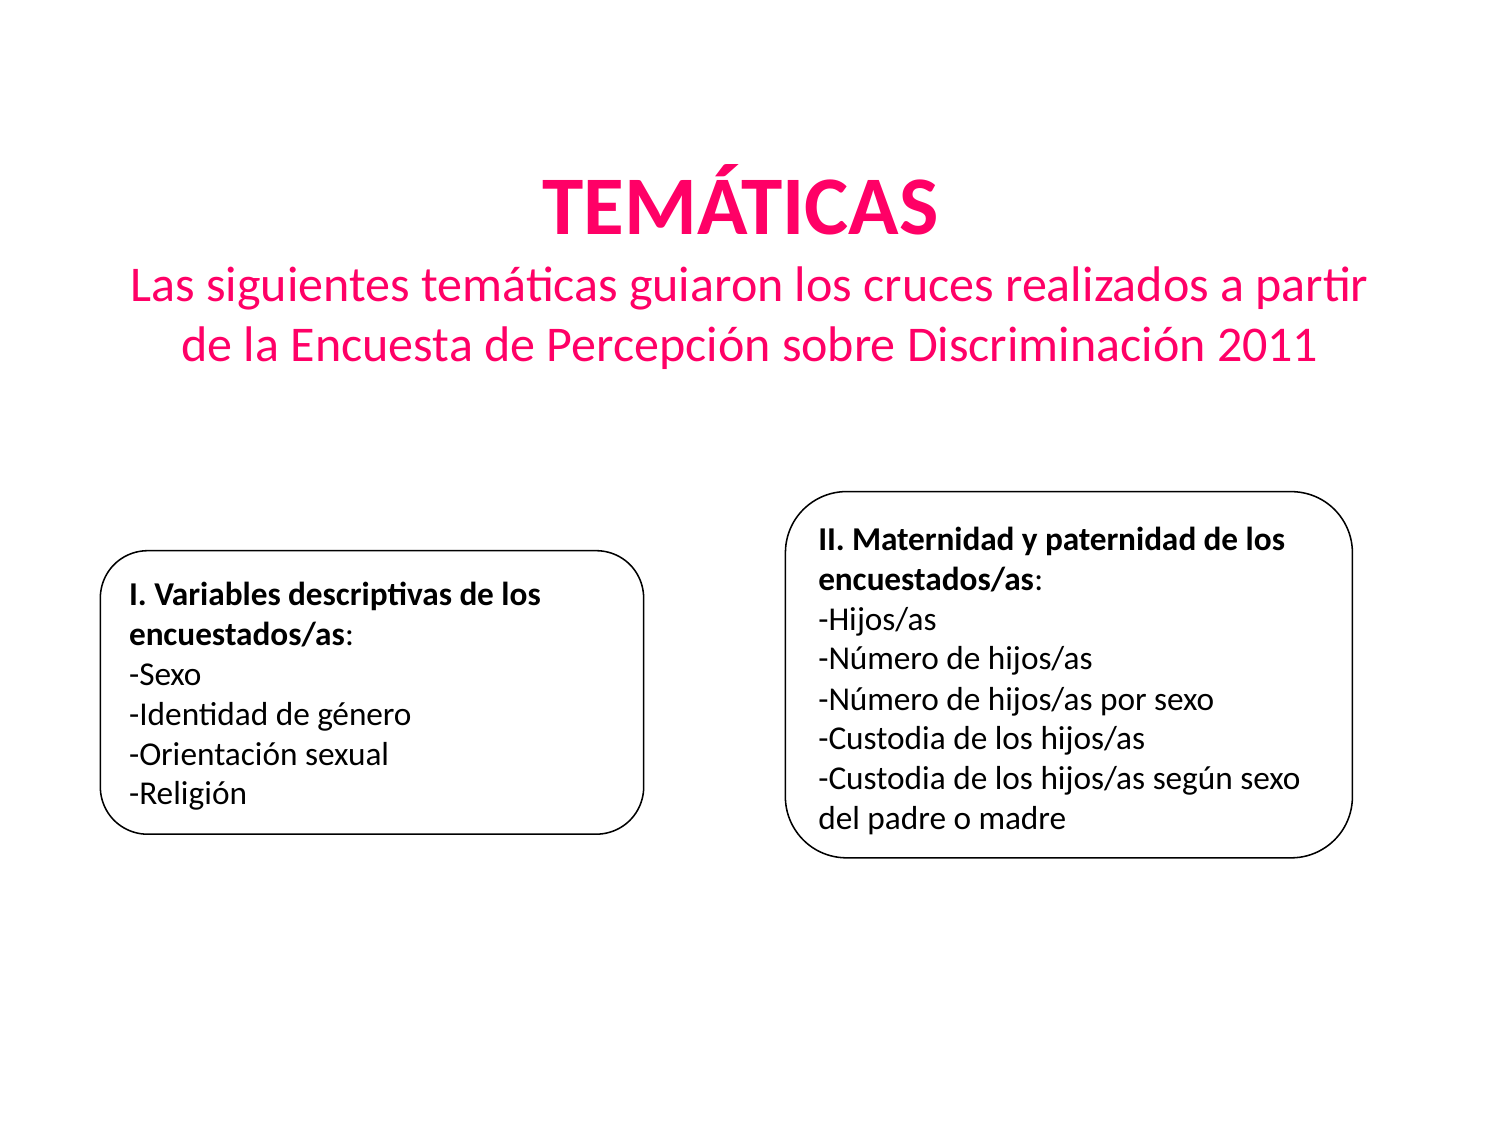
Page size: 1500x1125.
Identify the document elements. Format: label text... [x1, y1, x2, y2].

text_box I. Variables descriptivas de los encuestados/as: -Sexo -Identidad de género -Orientación sexual -Religión [100, 550, 644, 835]
text_box II. Maternidad y paternidad de los encuestados/as: -Hijos/as -Número de hijos/as -Número de hijos/as por sexo -Custodia de los hijos/as -Custodia de los hijos/as según sexo del padre o madre [785, 491, 1353, 858]
text_box TEMÁTICAS Las siguientes temáticas guiaron los cruces realizados a partir de la Encuesta de Percepción sobre Discriminación 2011 [88, 90, 1412, 433]
